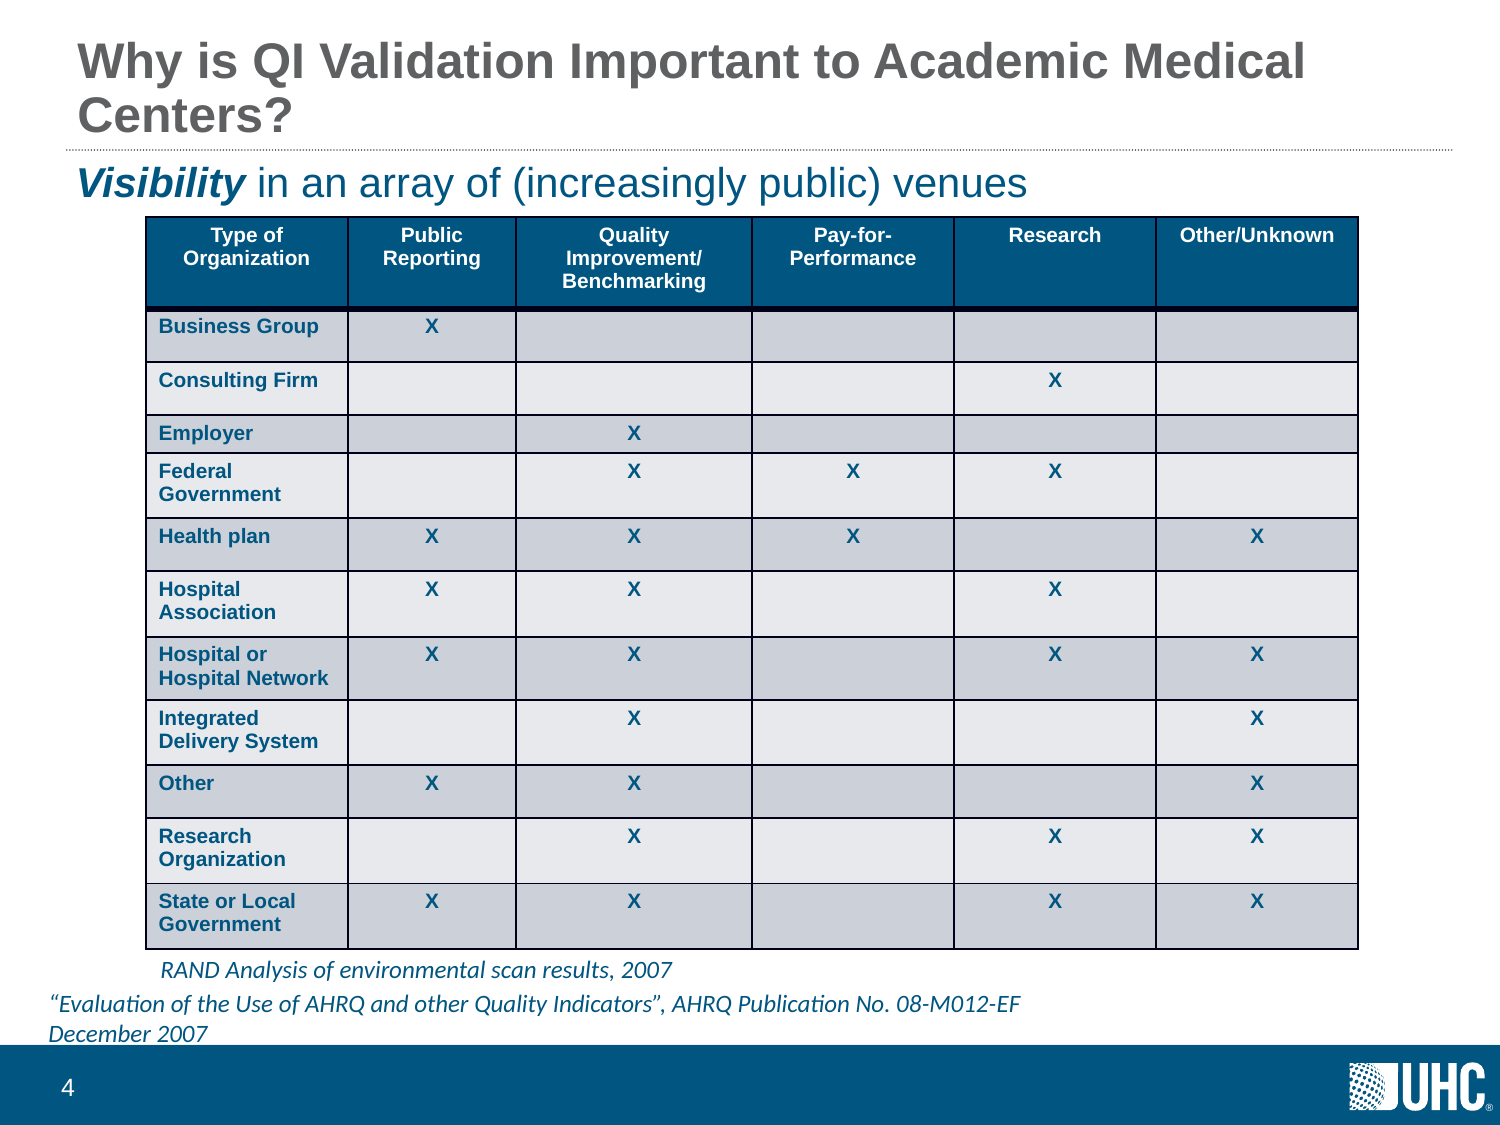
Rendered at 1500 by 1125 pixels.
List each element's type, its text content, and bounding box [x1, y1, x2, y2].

slide_number 3 [26, 1063, 110, 1111]
table_cell Consulting Firm [147, 363, 347, 414]
table_cell [349, 416, 515, 452]
table_cell [955, 701, 1155, 764]
table_cell X [1157, 519, 1357, 570]
table_cell Integrated Delivery System [147, 701, 347, 764]
table_cell X [349, 884, 515, 945]
table_cell [753, 312, 953, 361]
table_cell X [753, 454, 953, 517]
table_cell [1157, 454, 1357, 517]
table_cell Hospital or Hospital Network [147, 638, 347, 699]
text_box “Evaluation of the Use of AHRQ and other Quality Indicators”, AHRQ Publication No. 08-M012-EF December 2007 [45, 984, 1410, 1051]
table_cell X [349, 312, 515, 361]
table_cell X [517, 416, 751, 452]
table_cell [1157, 416, 1357, 452]
table_cell X [753, 519, 953, 570]
table_cell [955, 519, 1155, 570]
table_cell [349, 819, 515, 883]
table_cell X [955, 819, 1155, 883]
table_cell X [1157, 884, 1357, 948]
table_cell X [349, 519, 515, 570]
title Why is QI Validation Important to Academic Medical Centers? [69, 7, 1453, 144]
table_cell [753, 416, 953, 452]
table_cell Employer [147, 416, 347, 452]
table_cell X [1157, 638, 1357, 699]
table_cell [1157, 363, 1357, 414]
table_cell X [517, 519, 751, 570]
table_cell X [517, 454, 751, 517]
table_cell X [955, 884, 1155, 948]
table_cell [753, 638, 953, 699]
table_cell [753, 363, 953, 414]
table_cell X [517, 701, 751, 764]
table_cell X [517, 819, 751, 883]
table_cell [349, 454, 515, 517]
table_cell X [517, 572, 751, 636]
table_cell Business Group [147, 312, 347, 361]
table_cell X [1157, 766, 1357, 817]
table_cell Hospital Association [147, 572, 347, 636]
table_cell Health plan [147, 519, 347, 570]
table_header Other/Unknown [1157, 218, 1357, 306]
table_cell Research Organization [147, 819, 347, 883]
table_header Type of Organization [147, 218, 347, 306]
table_cell X [349, 572, 515, 636]
table_cell [753, 572, 953, 636]
table_header Quality Improvement/ Benchmarking [517, 218, 751, 306]
table_cell X [955, 638, 1155, 699]
table_cell X [955, 363, 1155, 414]
table_cell [955, 766, 1155, 817]
table_cell X [955, 572, 1155, 636]
table_cell Other [147, 766, 347, 817]
table_cell [517, 312, 751, 361]
table_cell X [1157, 819, 1357, 883]
table_cell [1157, 572, 1357, 636]
table_cell [349, 701, 515, 764]
table_cell [955, 312, 1155, 361]
table_cell X [517, 766, 751, 817]
table_cell [753, 701, 953, 764]
table_cell [753, 884, 953, 948]
table_cell X [349, 766, 515, 817]
table_header Public Reporting [349, 218, 515, 306]
table_cell [753, 766, 953, 817]
text_box RAND Analysis of environmental scan results, 2007 [145, 945, 896, 991]
table_cell State or Local Government [147, 884, 347, 945]
table_cell [955, 416, 1155, 452]
table_cell [1157, 312, 1357, 361]
table_cell [517, 363, 751, 414]
table_cell Federal Government [147, 454, 347, 517]
table_cell X [517, 884, 751, 945]
table_cell X [349, 638, 515, 699]
table_header Pay-for-Performance [753, 218, 953, 306]
list Visibility in an array of (increasingly public) venues [68, 156, 1453, 273]
table_cell [349, 363, 515, 414]
table_header Research [955, 218, 1155, 306]
table_cell X [1157, 701, 1357, 764]
picture [0, 0, 1500, 1045]
table_cell X [517, 638, 751, 699]
table_cell [753, 819, 953, 883]
table_cell X [955, 454, 1155, 517]
